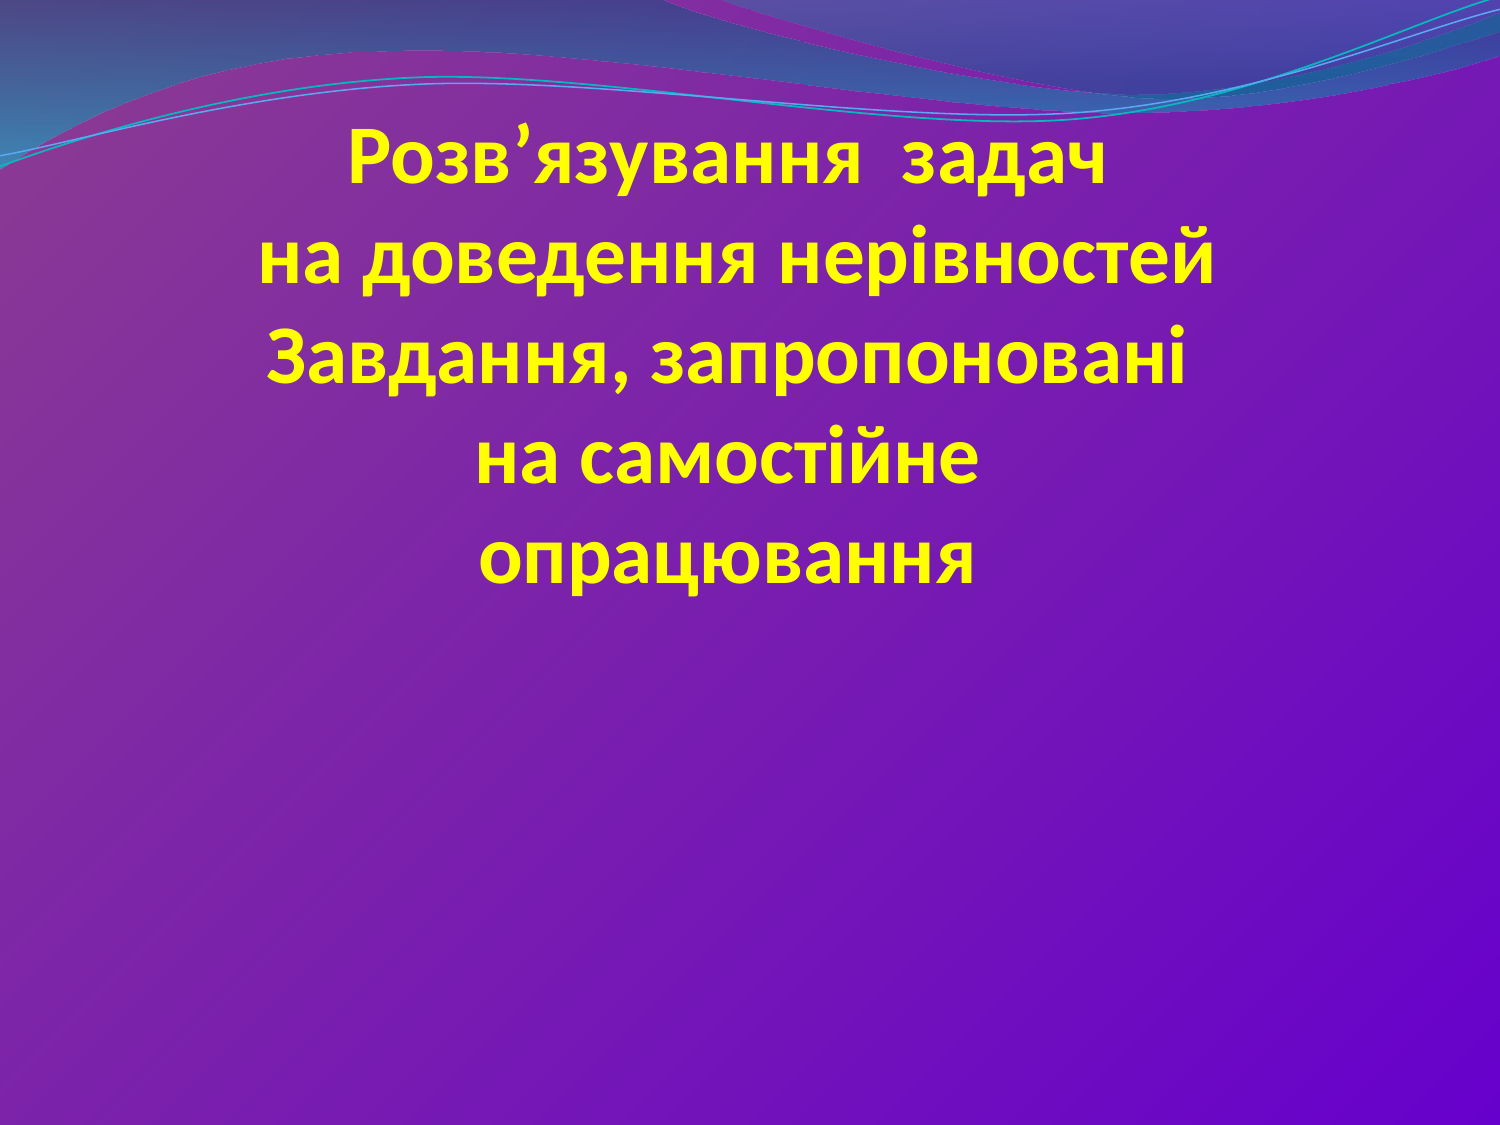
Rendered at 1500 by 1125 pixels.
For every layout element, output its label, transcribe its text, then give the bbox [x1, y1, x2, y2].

text_box Розв’язування задач на доведення нерівностей Завдання, запропоновані на самостійне опрацювання [218, 93, 1238, 708]
